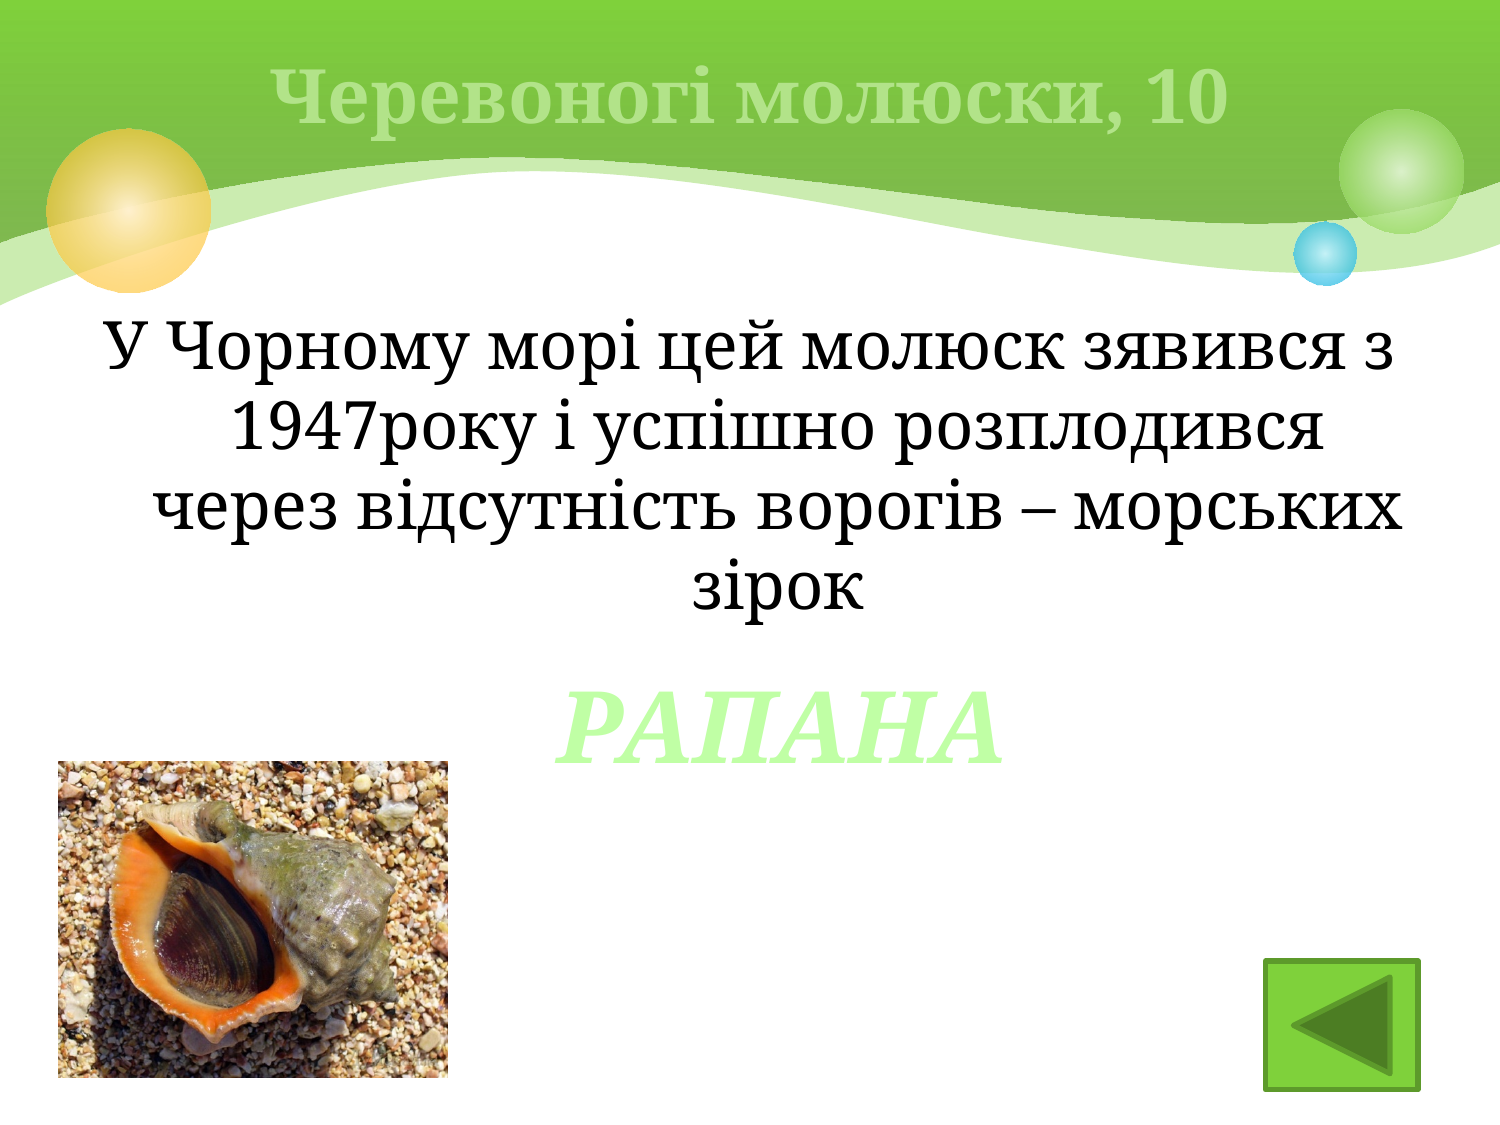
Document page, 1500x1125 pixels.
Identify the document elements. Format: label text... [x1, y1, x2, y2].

list У Чорному морі цей молюск зявився з 1947року і успішно розплодився через відсутність ворогів – морських зірок [75, 295, 1425, 1038]
title Черевоногі молюски, 10 [75, 0, 1425, 188]
text_box РАПАНА [152, 656, 1412, 792]
picture [58, 761, 449, 1079]
text_box [1263, 958, 1421, 1092]
